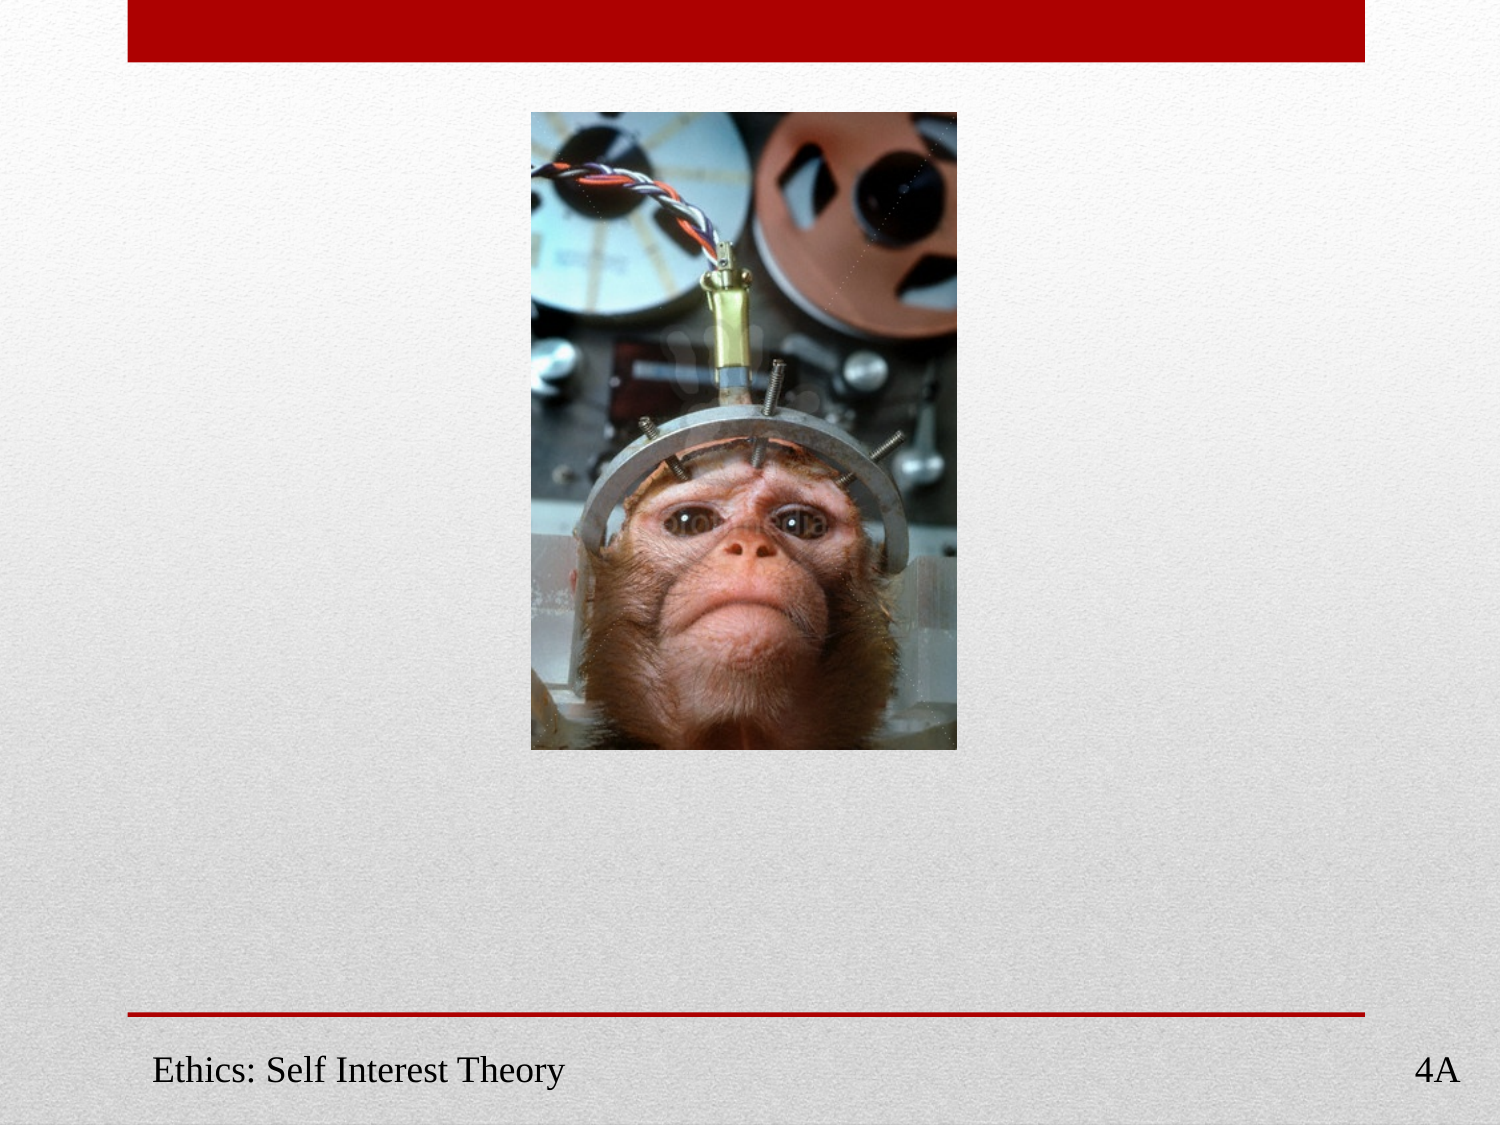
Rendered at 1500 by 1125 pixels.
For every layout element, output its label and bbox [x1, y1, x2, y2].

list [530, 111, 958, 751]
